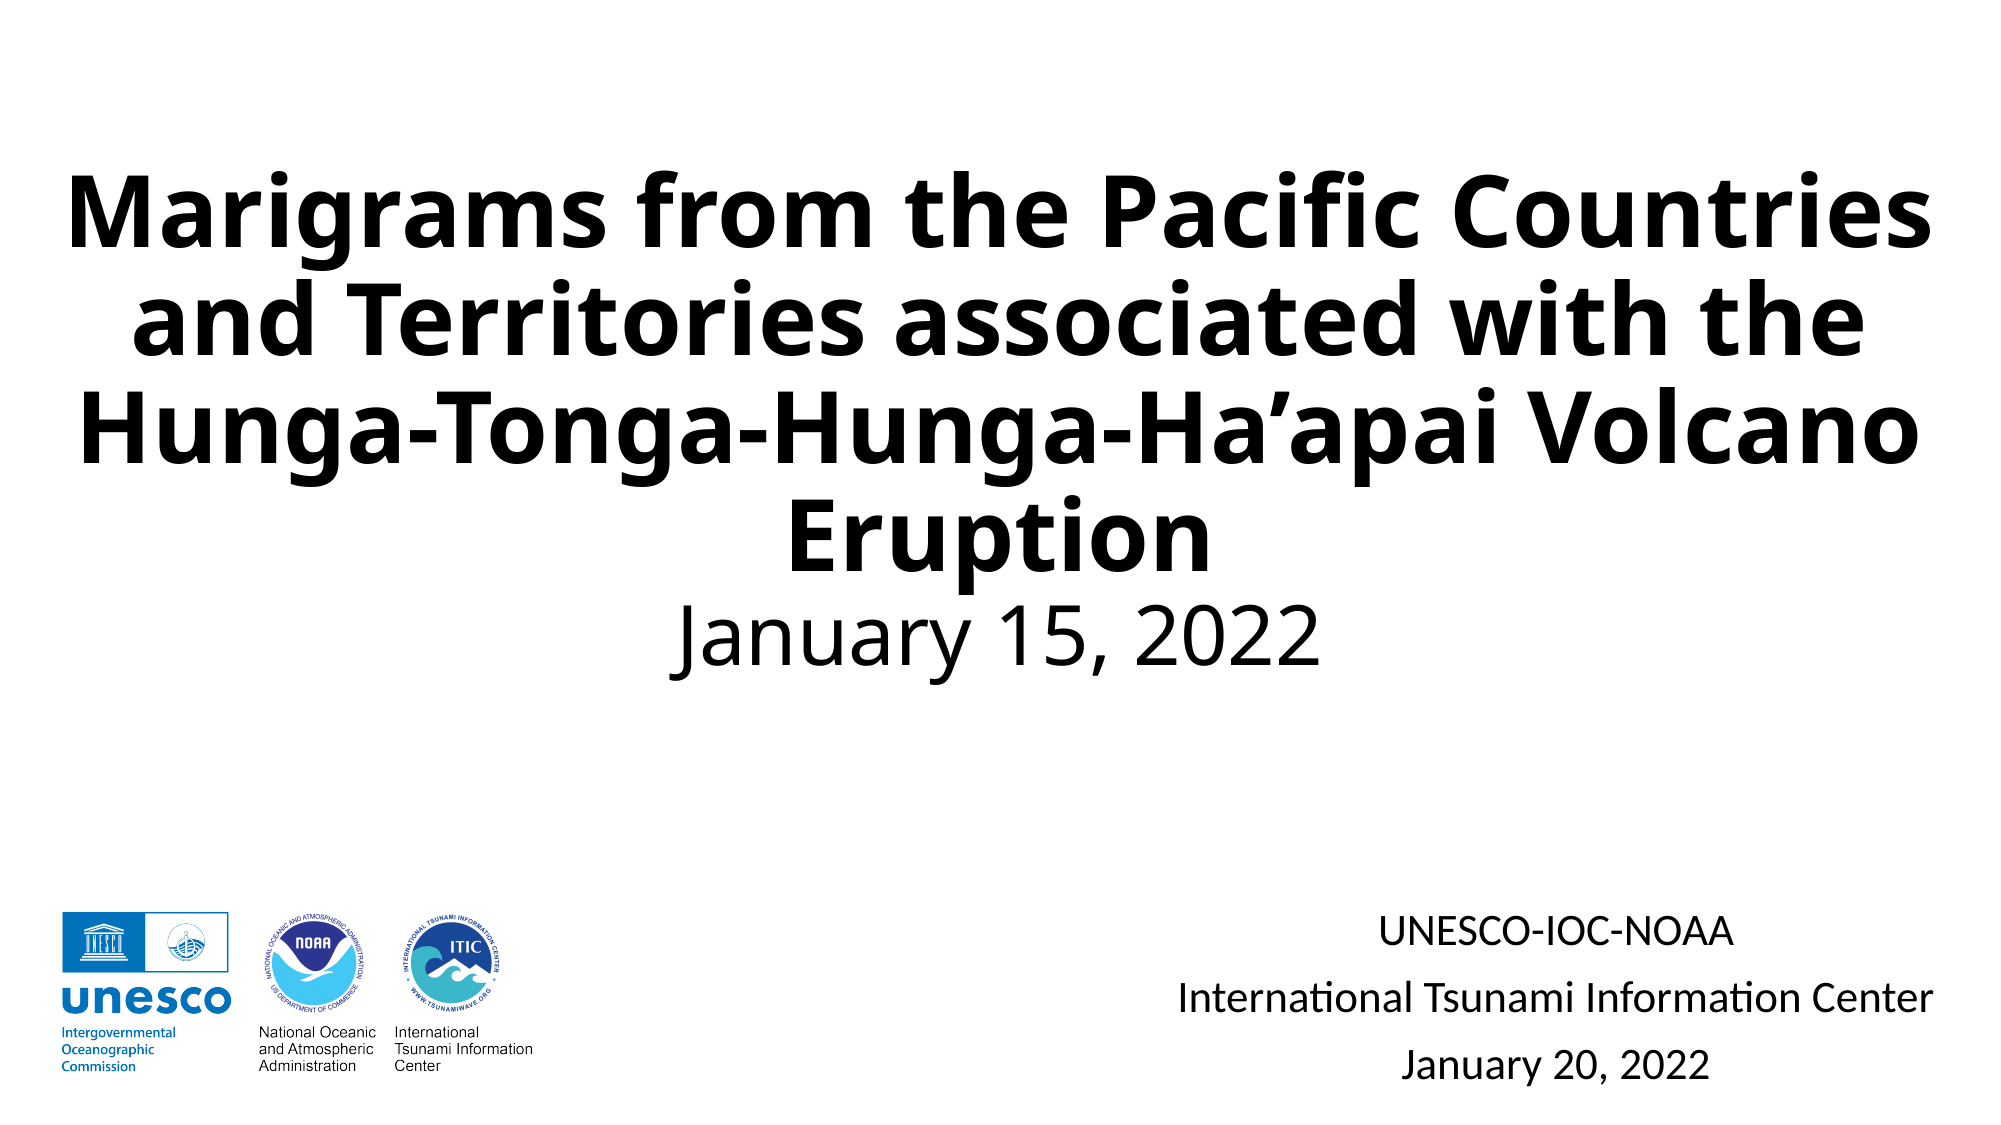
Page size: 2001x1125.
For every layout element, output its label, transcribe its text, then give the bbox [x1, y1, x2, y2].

subtitle UNESCO-IOC-NOAA International Tsunami Information Center January 20, 2022 [1120, 898, 1993, 1099]
picture [49, 898, 533, 1085]
title Marigrams from the Pacific Countries and Territories associated with the Hunga-Tonga-Hunga-Ha’apai Volcano Eruption January 15, 2022 [0, 184, 2000, 691]
